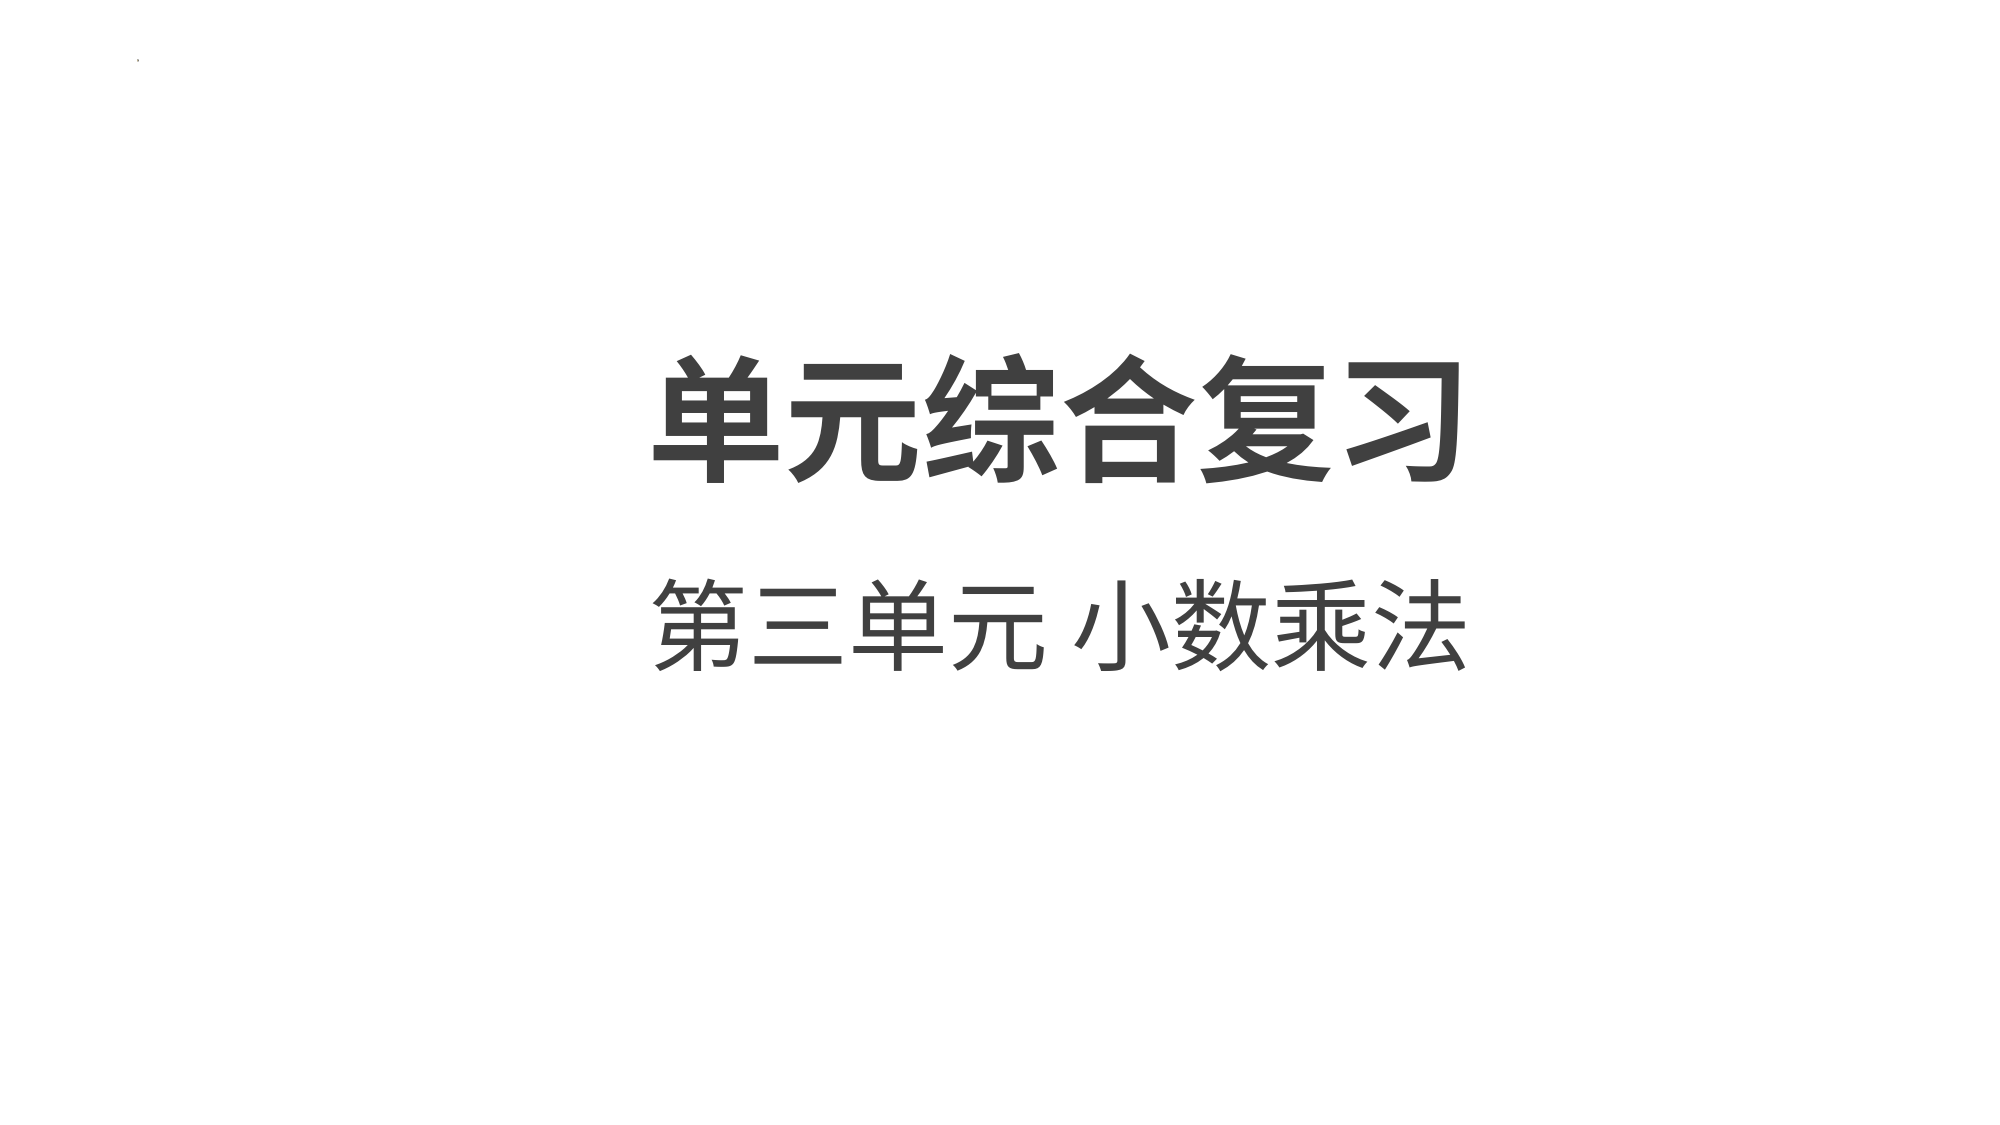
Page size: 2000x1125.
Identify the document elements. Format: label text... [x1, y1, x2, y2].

text_box 第三单元 小数乘法 [439, 555, 1681, 691]
text_box 单元综合复习 [409, 326, 1712, 507]
